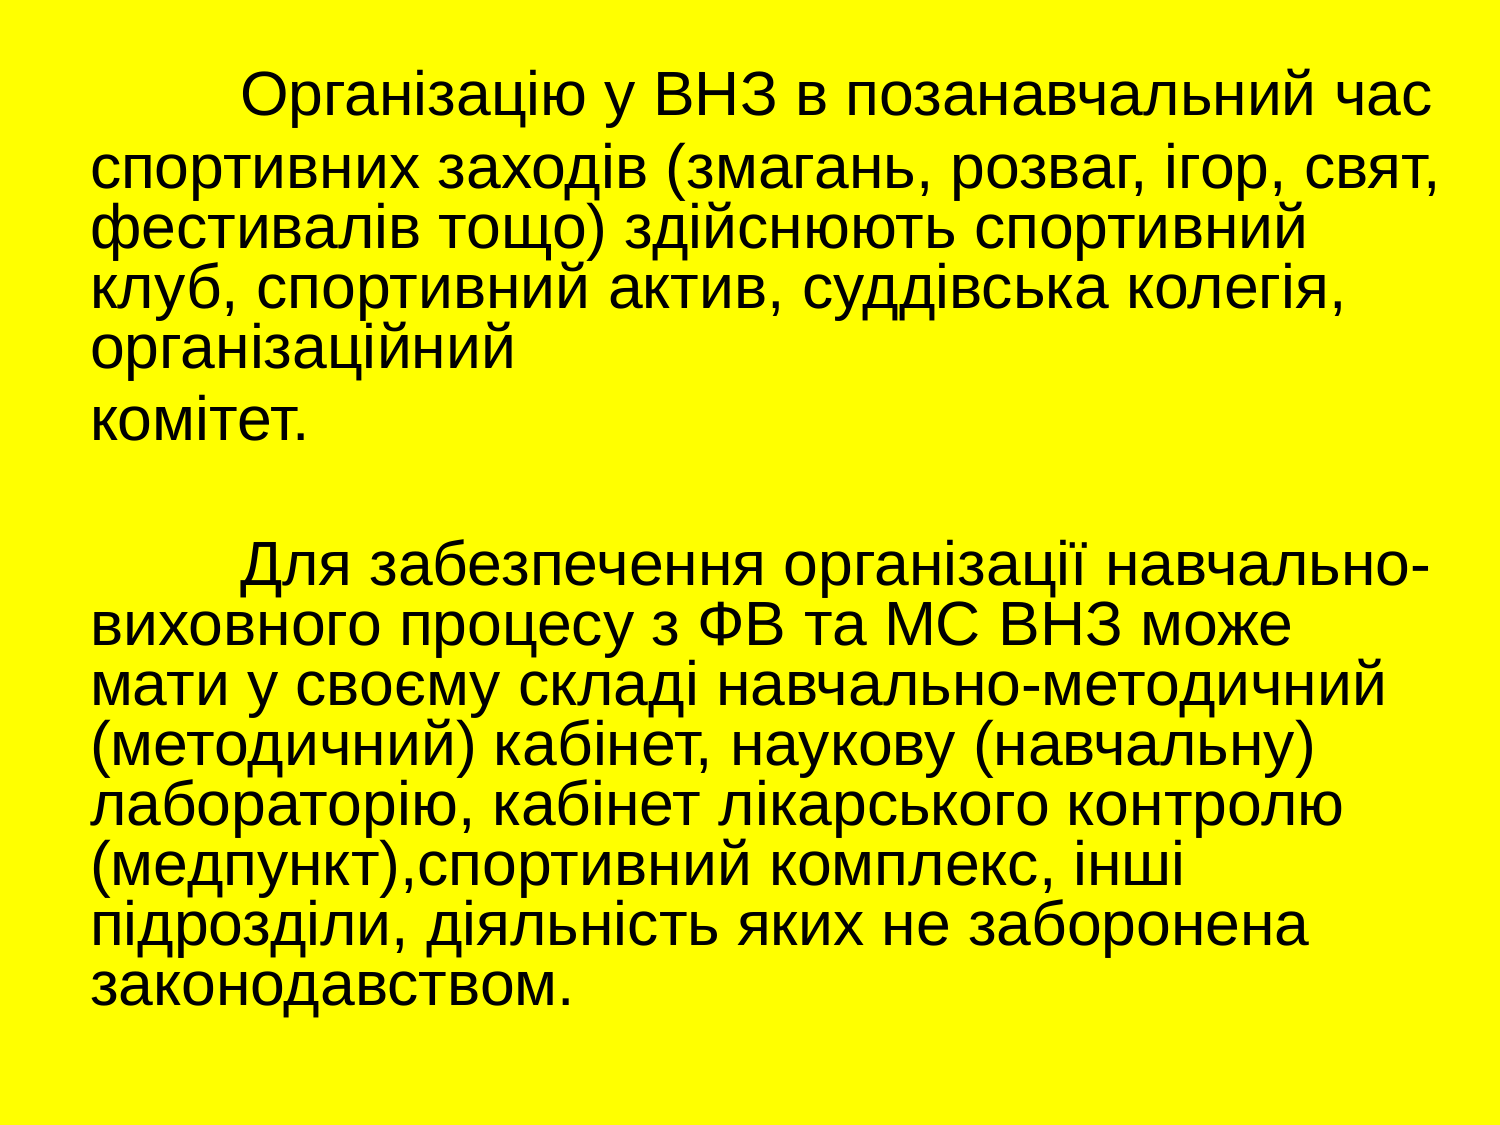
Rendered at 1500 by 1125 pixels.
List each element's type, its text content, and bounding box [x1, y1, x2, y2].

list Організацію у ВНЗ в позанавчальний час спортивних заходів (змагань, розваг, ігор, свят, фестивалів тощо) здійснюють спортивний клуб, спортивний актив, суддівська колегія, організаційний комітет. Для забезпечення організації навчально-виховного процесу з ФВ та МС ВНЗ може мати у своєму складі навчально-методичний (методичний) кабінет, наукову (навчальну) лабораторію, кабінет лікарського контролю (медпункт),спортивний комплекс, інші підрозділи, діяльність яких не заборонена законодавством. [75, 0, 1463, 1125]
